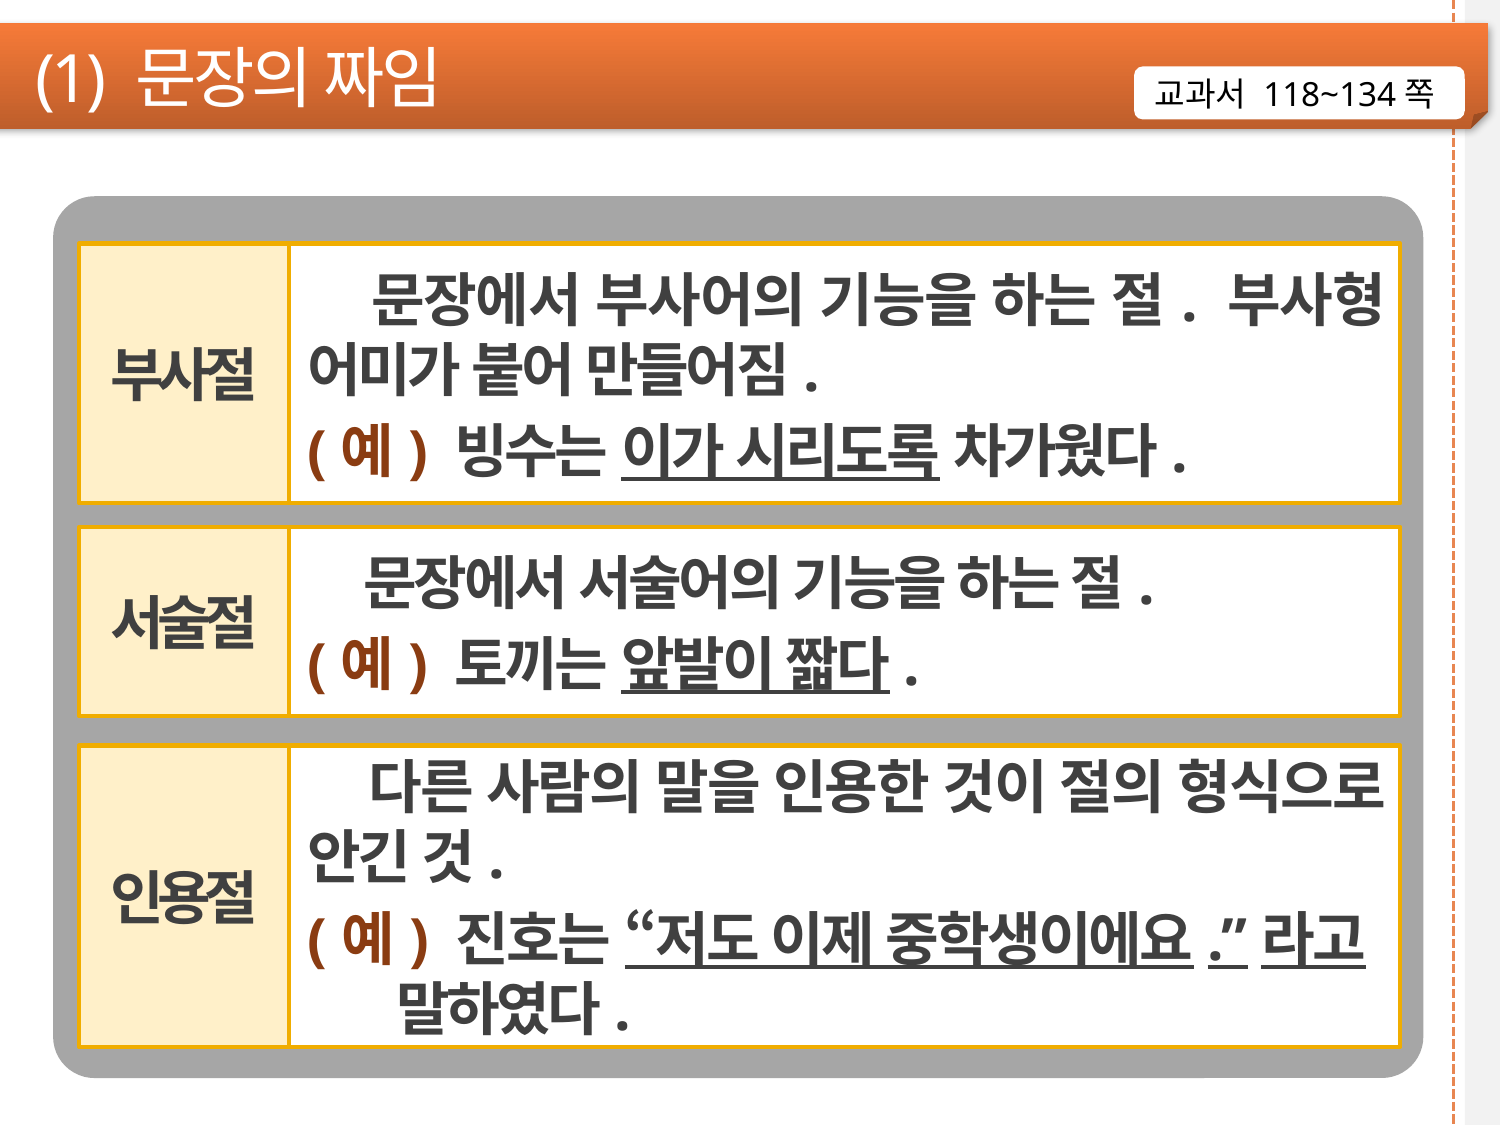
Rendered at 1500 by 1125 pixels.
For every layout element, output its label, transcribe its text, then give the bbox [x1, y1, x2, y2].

list 서술절 [77, 525, 287, 718]
list 문장에서 부사어의 기능을 하는 절. 부사형 어미가 붙어 만들어짐. (예) 빙수는 이가 시리도록 차가웠다. [287, 241, 1402, 505]
text_box [50, 194, 1426, 1081]
text_box (1) 문장의 짜임 [0, 23, 1211, 129]
list 문장에서 서술어의 기능을 하는 절. (예) 토끼는 앞발이 짧다. [287, 525, 1402, 718]
list 부사절 [77, 241, 287, 505]
list 인용절 [77, 743, 287, 1049]
text_box 교과서 118~134쪽 [1211, 64, 1467, 122]
list 다른 사람의 말을 인용한 것이 절의 형식으로 안긴 것. (예) 진호는 “저도 이제 중학생이에요.”라고 말하였다. [287, 743, 1402, 1049]
